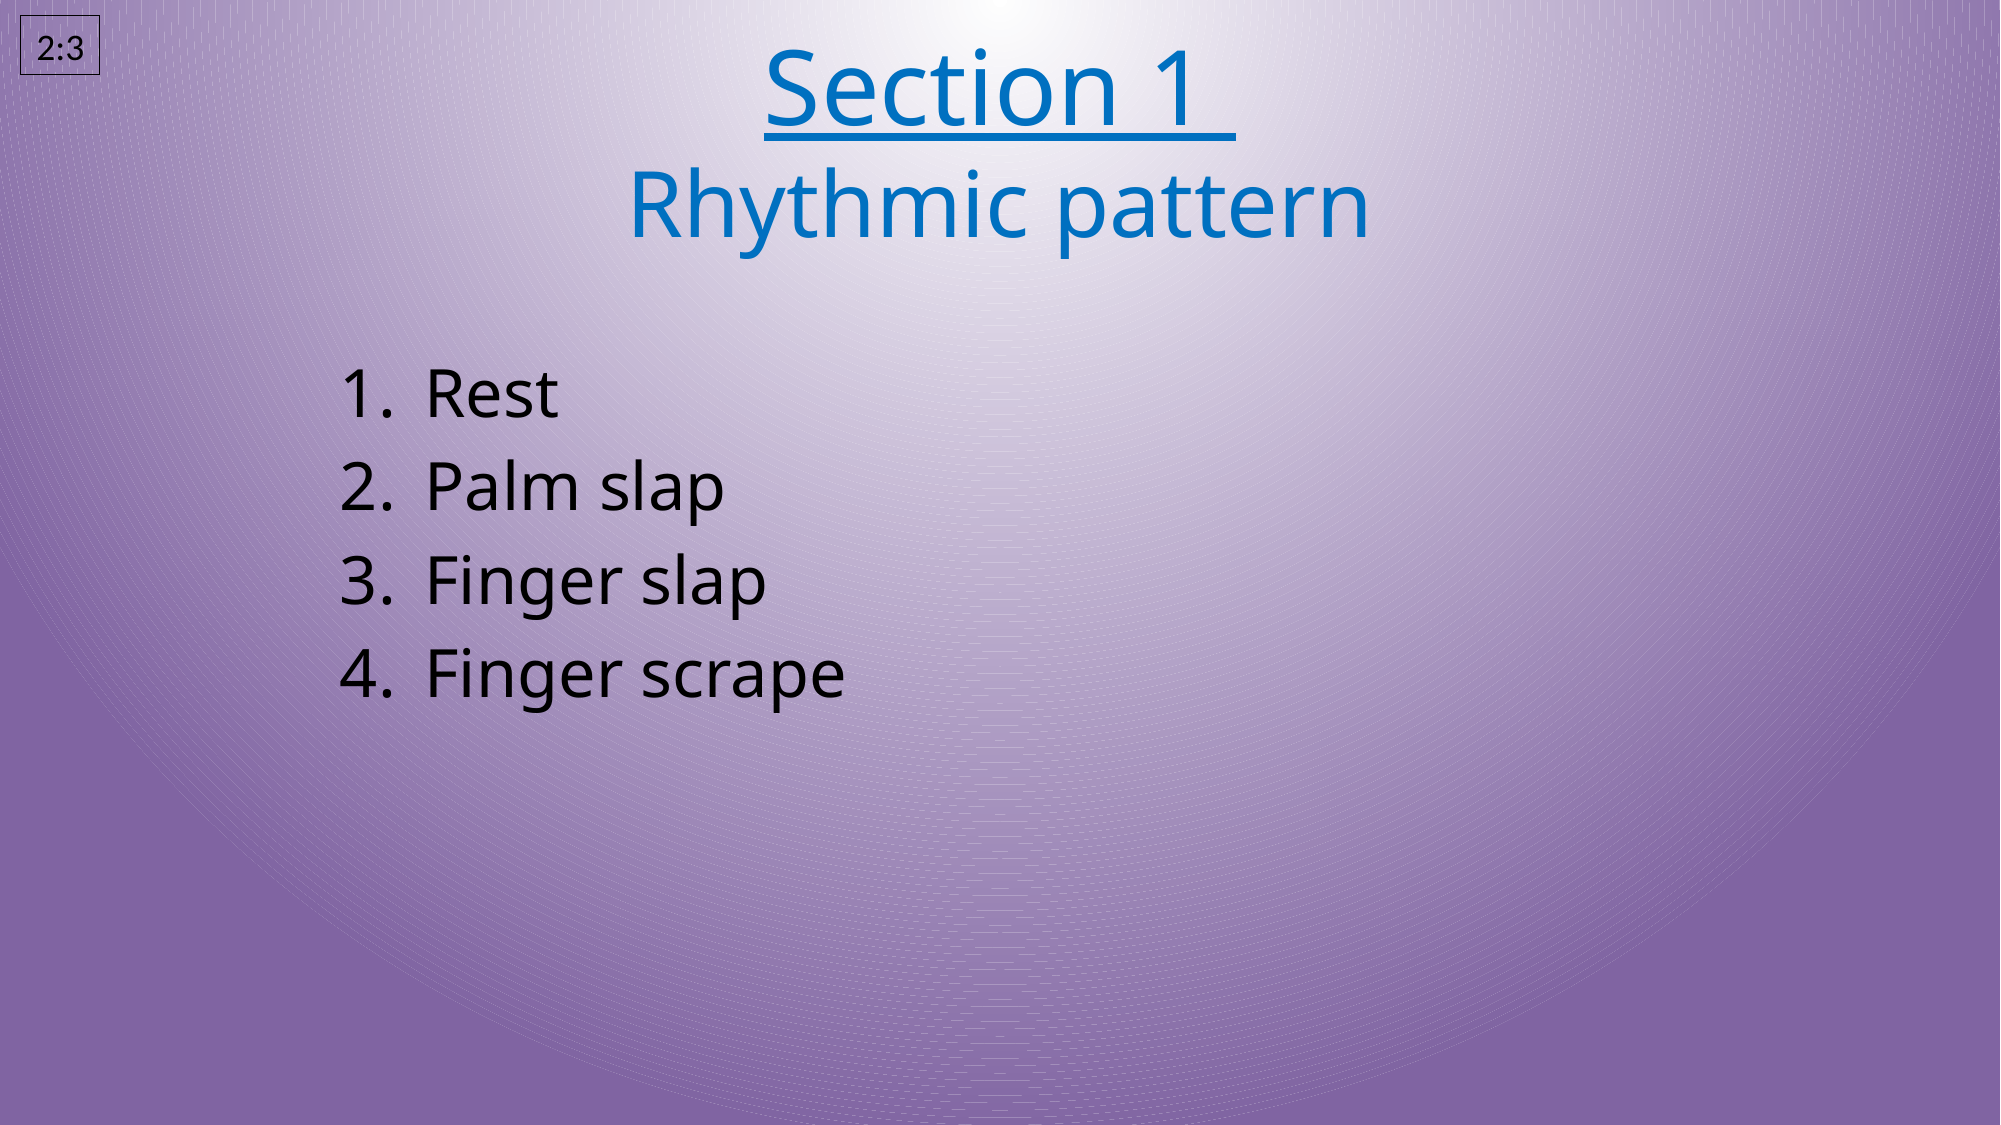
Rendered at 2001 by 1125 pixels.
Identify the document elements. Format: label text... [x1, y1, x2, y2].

list Rest Palm slap Finger slap Finger scrape [324, 343, 1000, 788]
text_box 2:3 [20, 15, 100, 75]
title Section 1 Rhythmic pattern [99, 45, 1900, 233]
